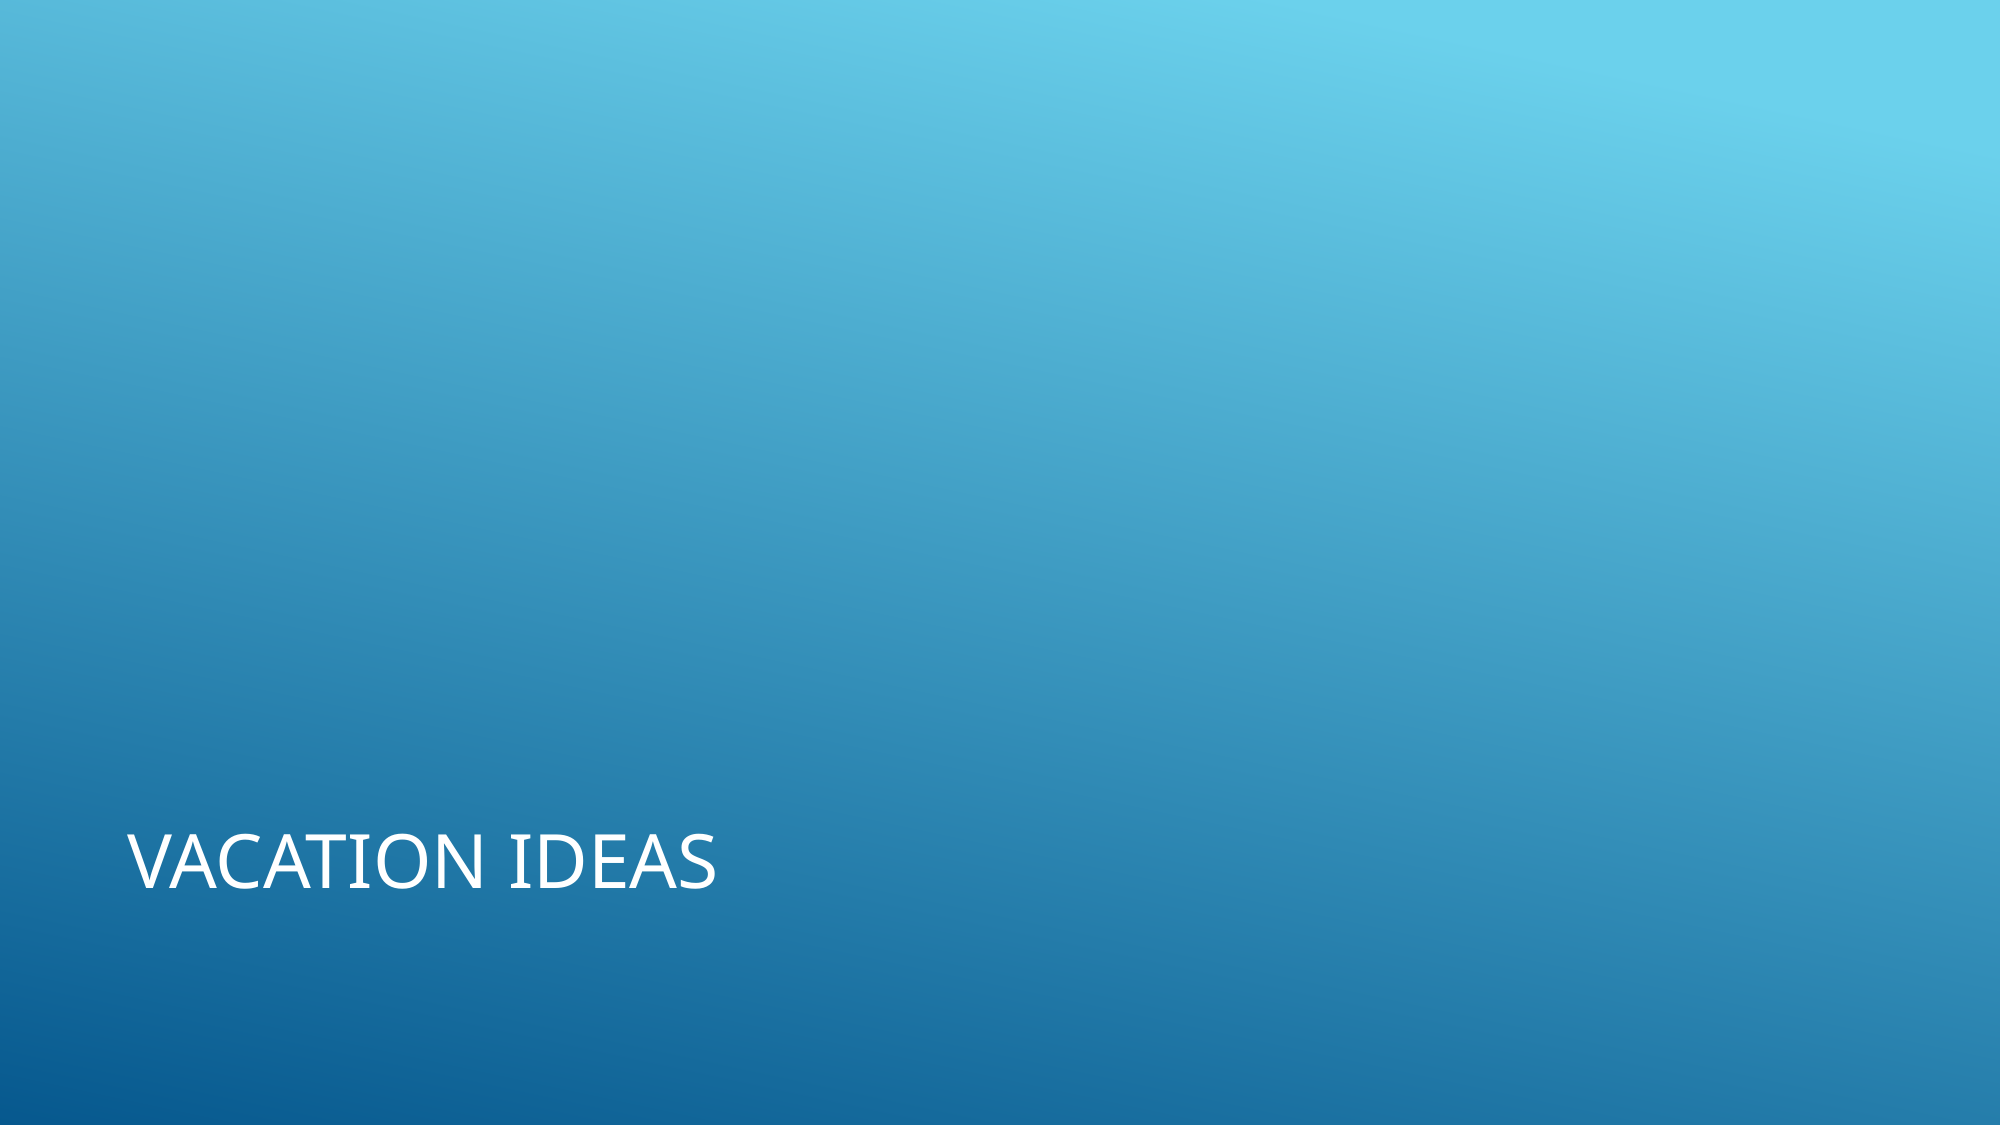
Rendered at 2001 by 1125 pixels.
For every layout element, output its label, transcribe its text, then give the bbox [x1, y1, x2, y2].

title Vacation Ideas [112, 735, 1513, 983]
